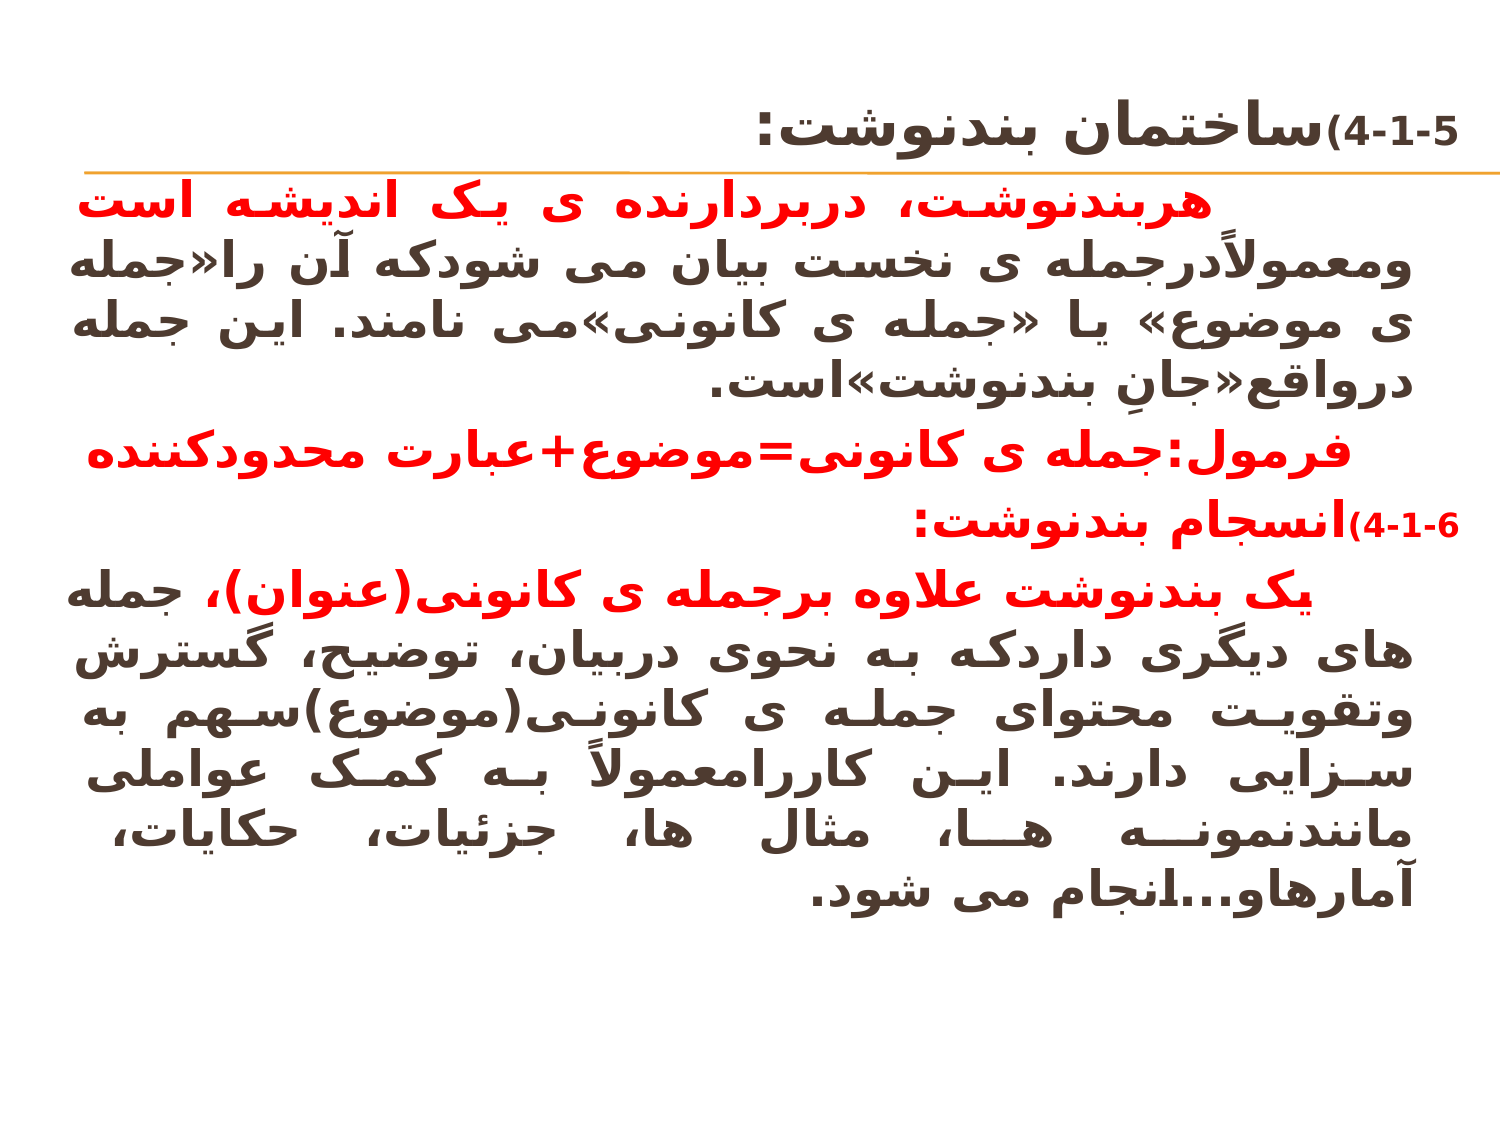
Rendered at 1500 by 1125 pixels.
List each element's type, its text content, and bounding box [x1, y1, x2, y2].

list 4-1-5)ساختمان بندنوشت: هربندنوشت، دربردارنده ی یک اندیشه است ومعمولاًدرجمله ی نخست بیان می شودکه آن را«جمله ی موضوع» یا «جمله ی کانونی»می نامند. این جمله درواقع«جانِ بندنوشت»است. فرمول:جمله ی کانونی=موضوع+عبارت محدودکننده 4-1-6)انسجام بندنوشت: یک بندنوشت علاوه برجمله ی کانونی(عنوان)، جمله های دیگری داردکه به نحوی دربیان، توضیح، گسترش وتقویت محتوای جمله ی کانونی(موضوع)سهم به سزایی دارند. این کاررامعمولاً به کمک عواملی مانندنمونه ها، مثال ها، جزئیات، حکایات، آمارهاو...انجام می شود. [50, 78, 1475, 998]
